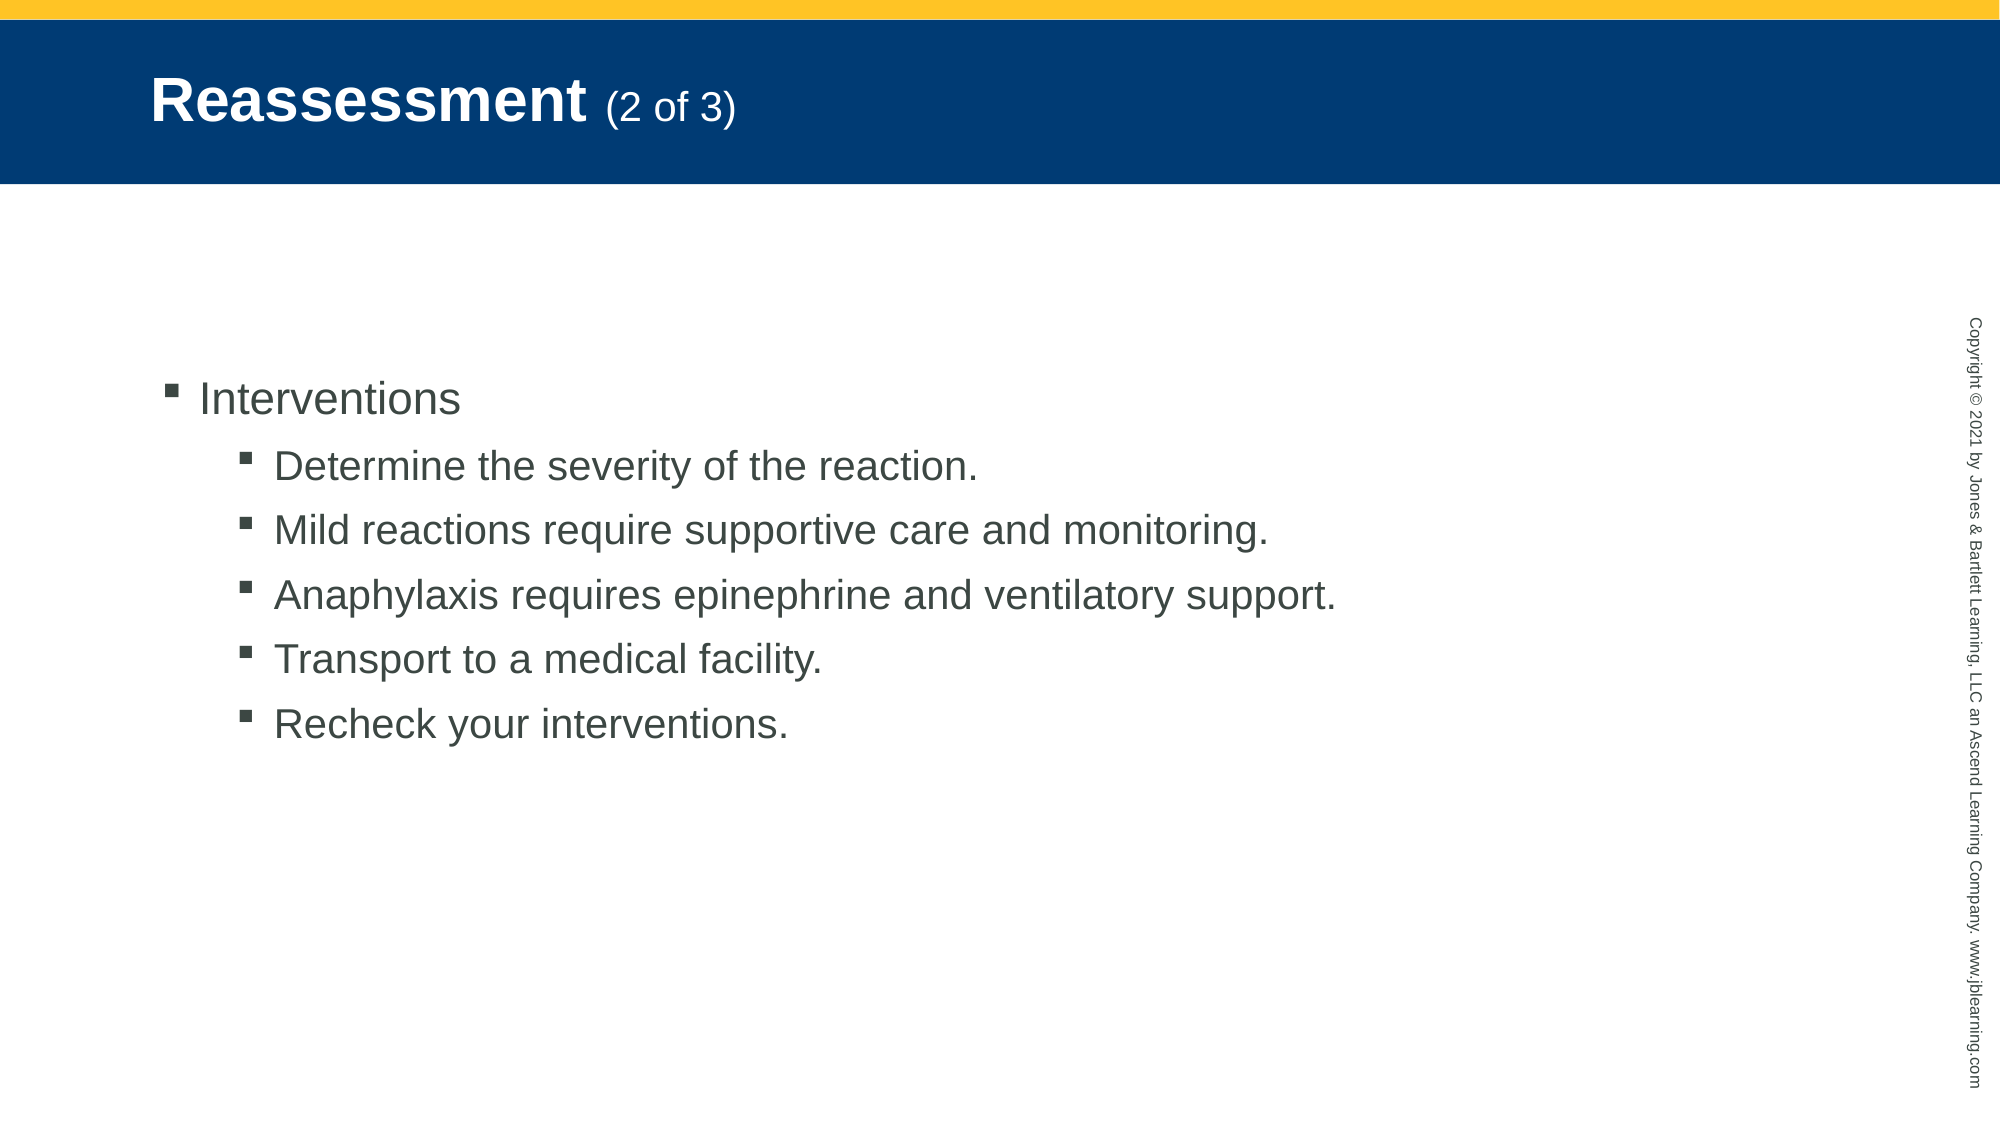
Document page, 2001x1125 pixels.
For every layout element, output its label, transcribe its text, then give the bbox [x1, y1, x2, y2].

list Interventions Determine the severity of the reaction. Mild reactions require supportive care and monitoring. Anaphylaxis requires epinephrine and ventilatory support. Transport to a medical facility. Recheck your interventions. [146, 361, 1859, 1016]
title Reassessment (2 of 3) [0, 19, 2000, 185]
